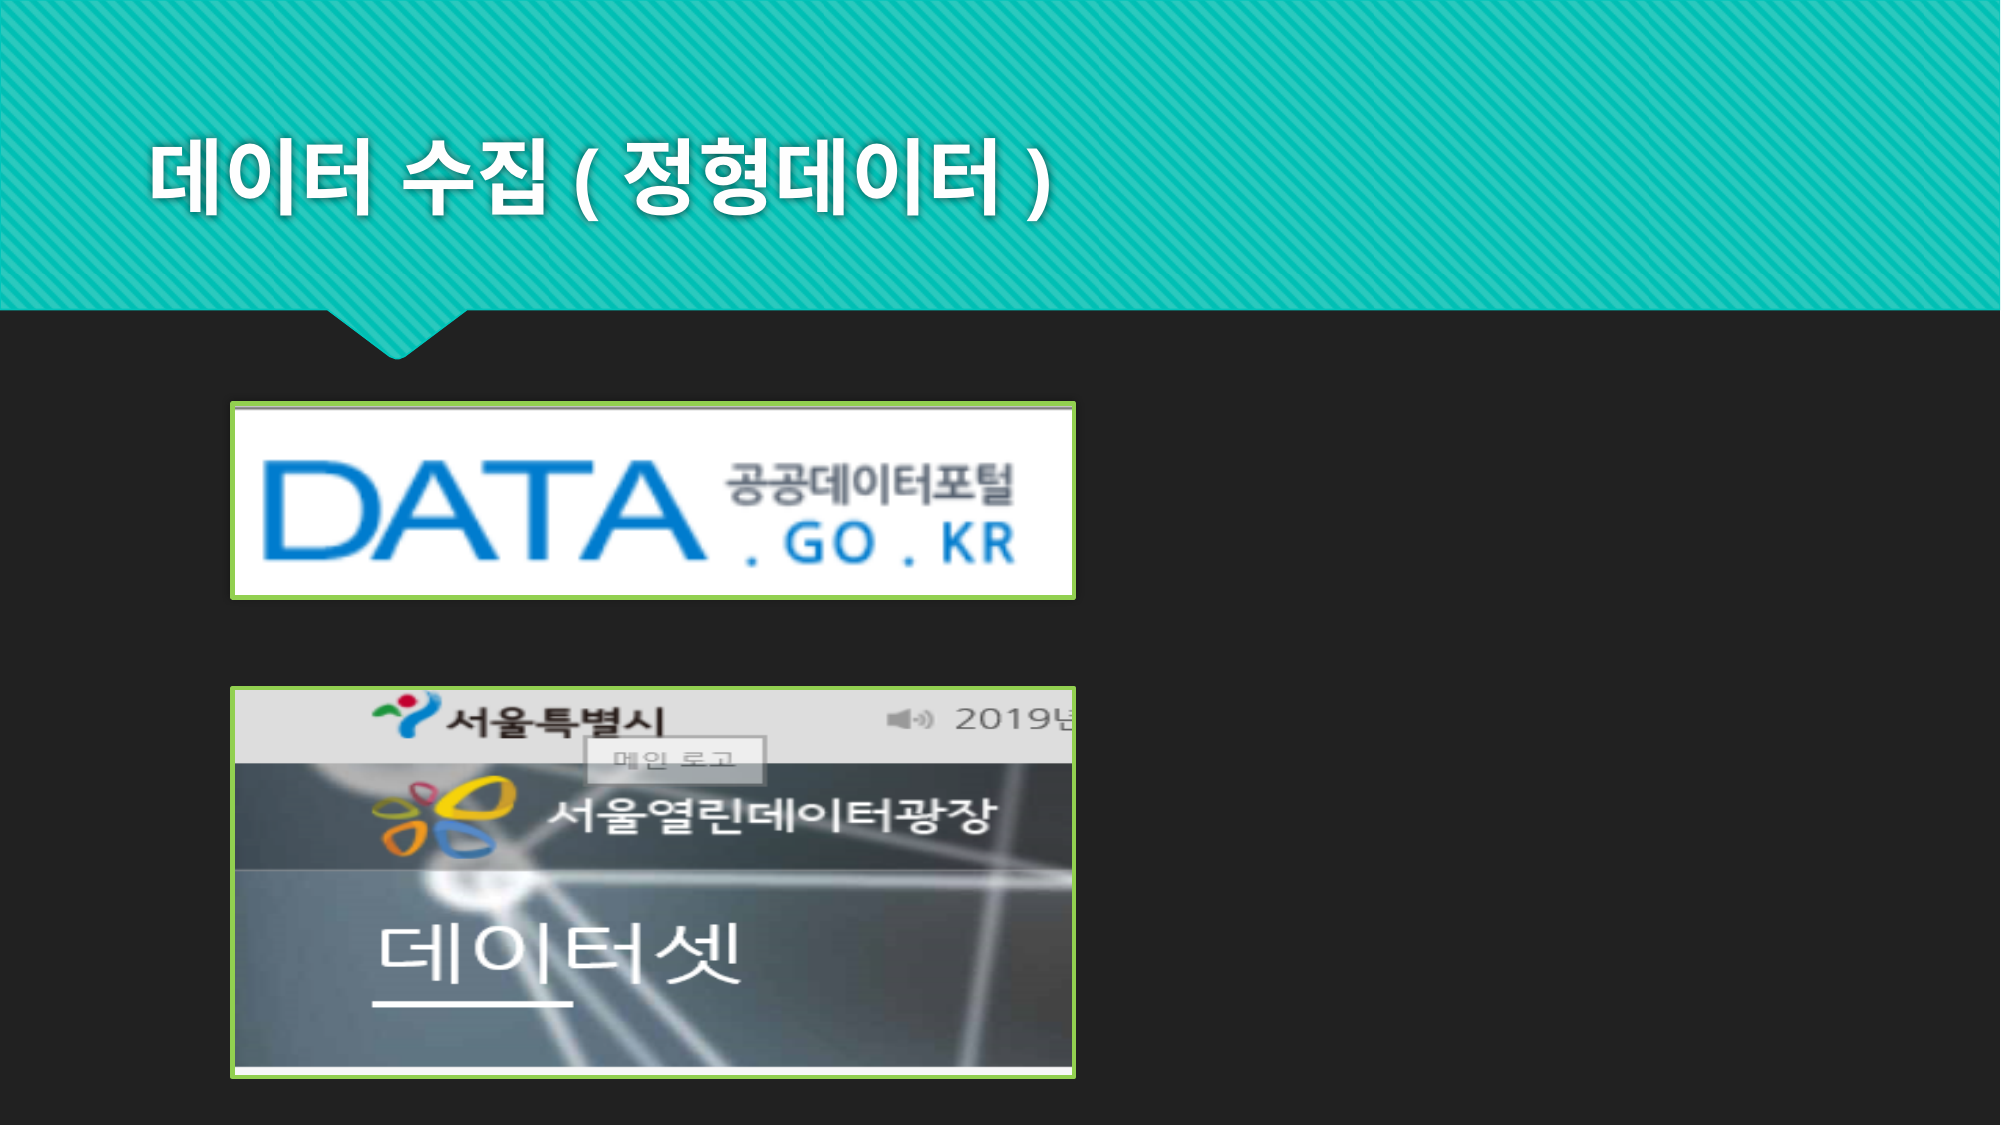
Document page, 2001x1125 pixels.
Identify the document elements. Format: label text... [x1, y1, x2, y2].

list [234, 405, 1072, 596]
title 데이터 수집(정형데이터) [132, 73, 1868, 233]
picture [234, 690, 1072, 1075]
